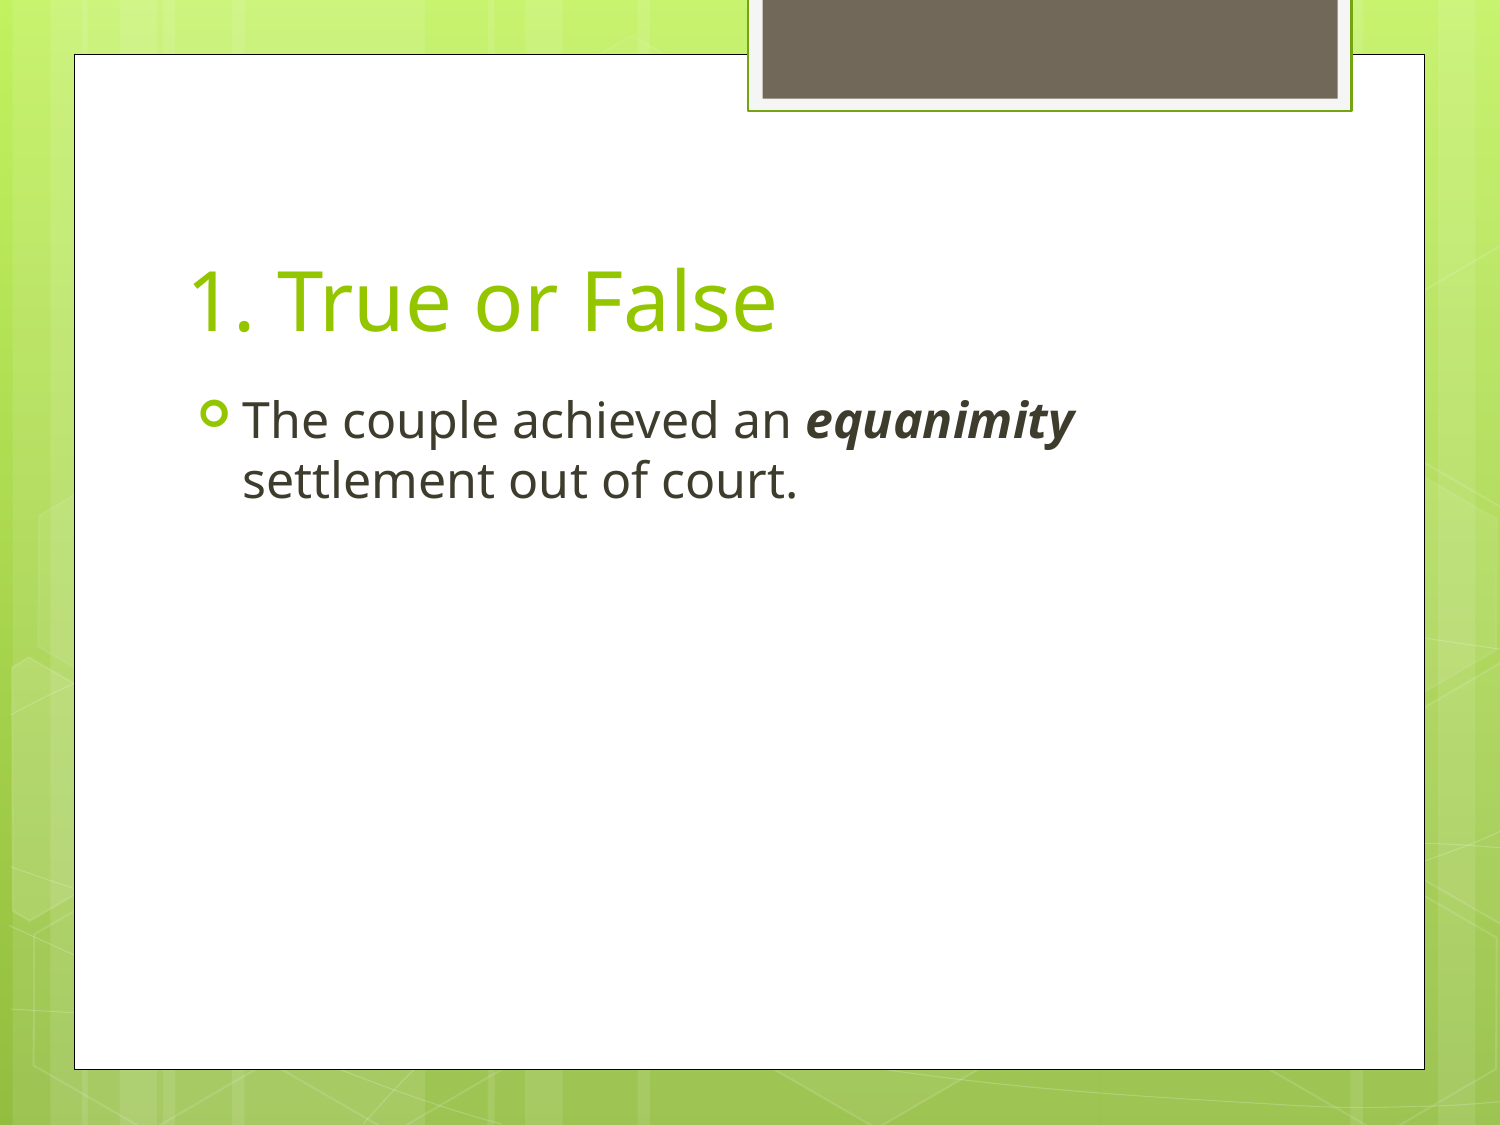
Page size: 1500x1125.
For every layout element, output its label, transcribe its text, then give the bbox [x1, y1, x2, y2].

list The couple achieved an equanimity settlement out of court. [171, 381, 1283, 957]
title 1. True or False [171, 168, 1324, 357]
